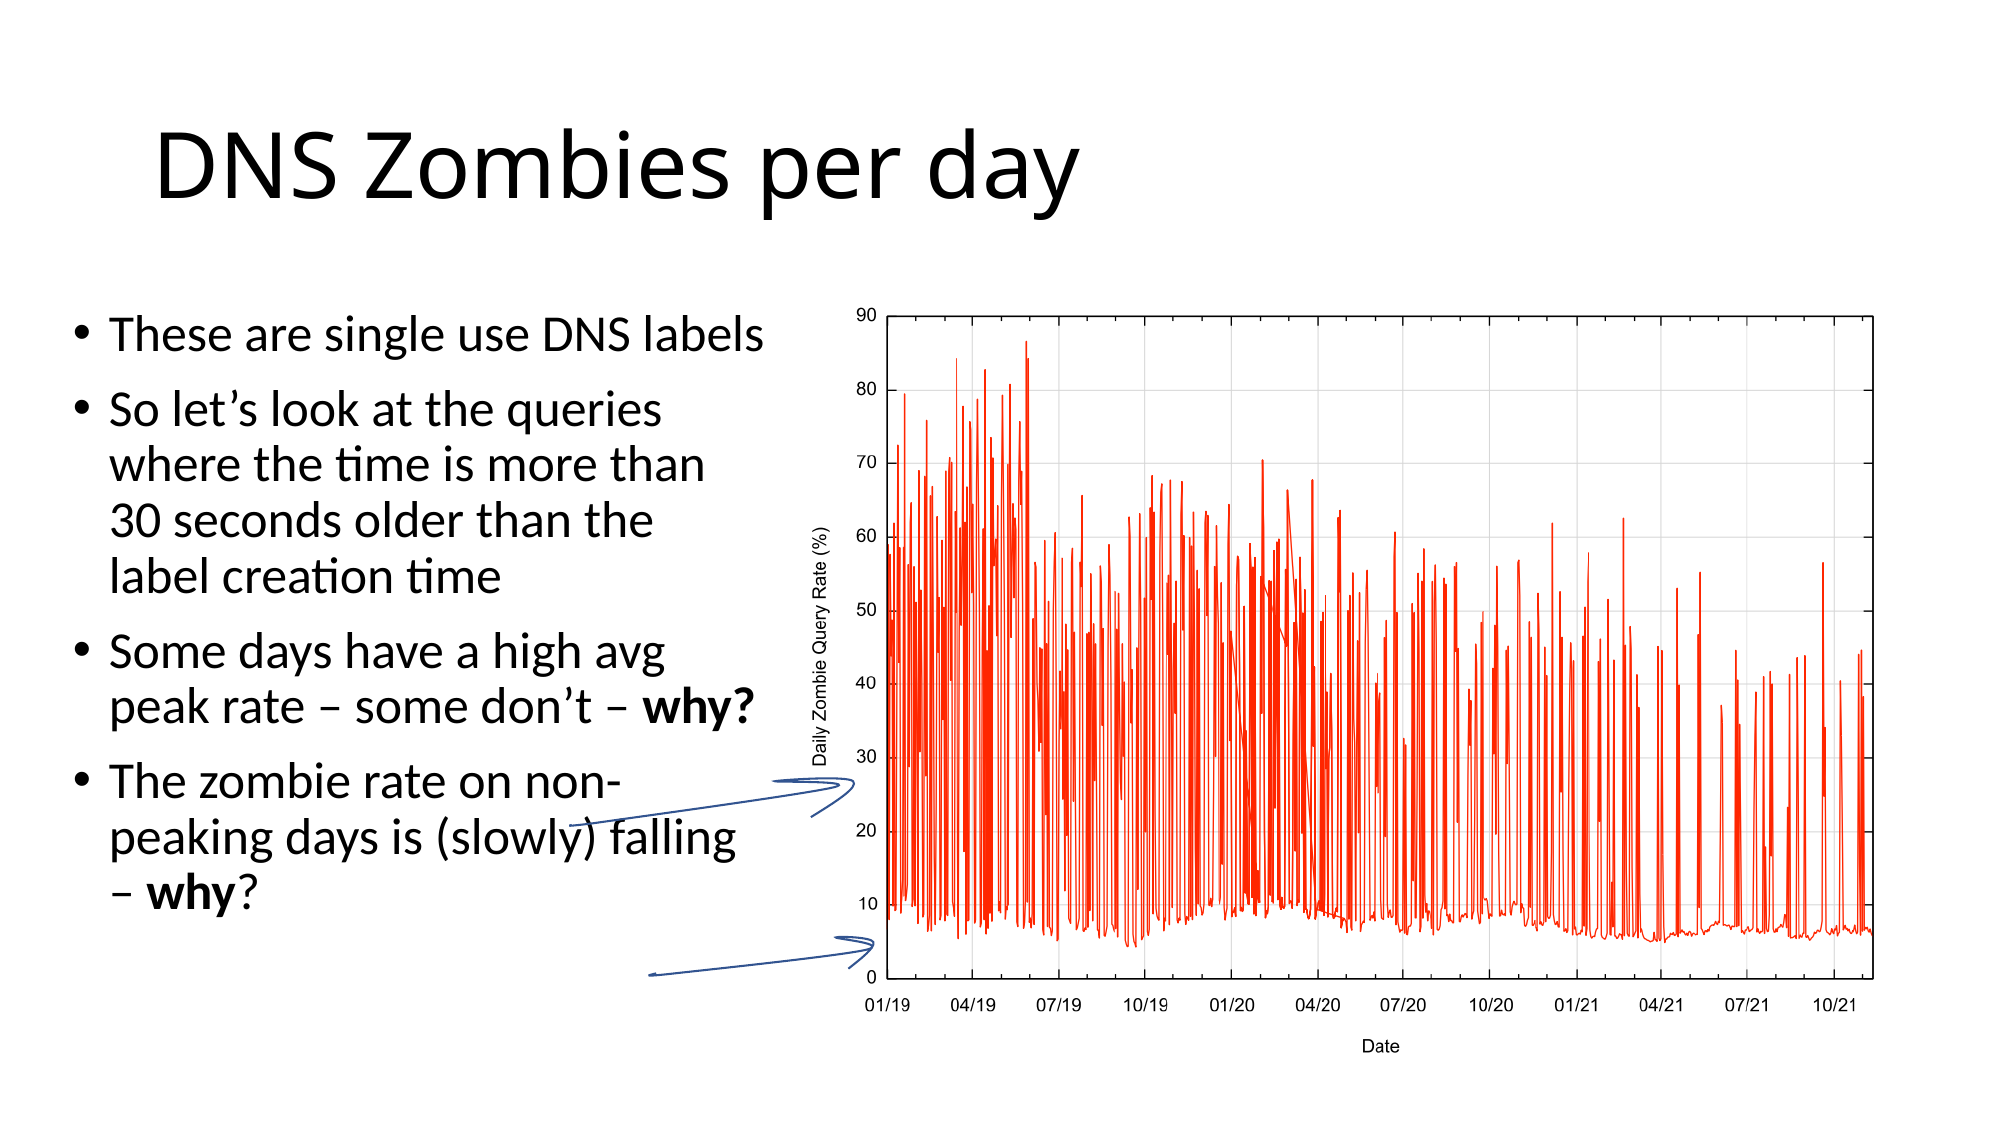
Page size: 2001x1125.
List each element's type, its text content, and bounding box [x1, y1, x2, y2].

list These are single use DNS labels So let’s look at the queries where the time is more than 30 seconds older than the label creation time Some days have a high avg peak rate – some don’t – why? The zombie rate on non-peaking days is (slowly) falling – why? [57, 299, 783, 1014]
picture [798, 289, 1903, 1066]
title DNS Zombies per day [137, 59, 1863, 278]
text_box [771, 778, 798, 783]
text_box [569, 792, 798, 827]
text_box [648, 958, 798, 977]
